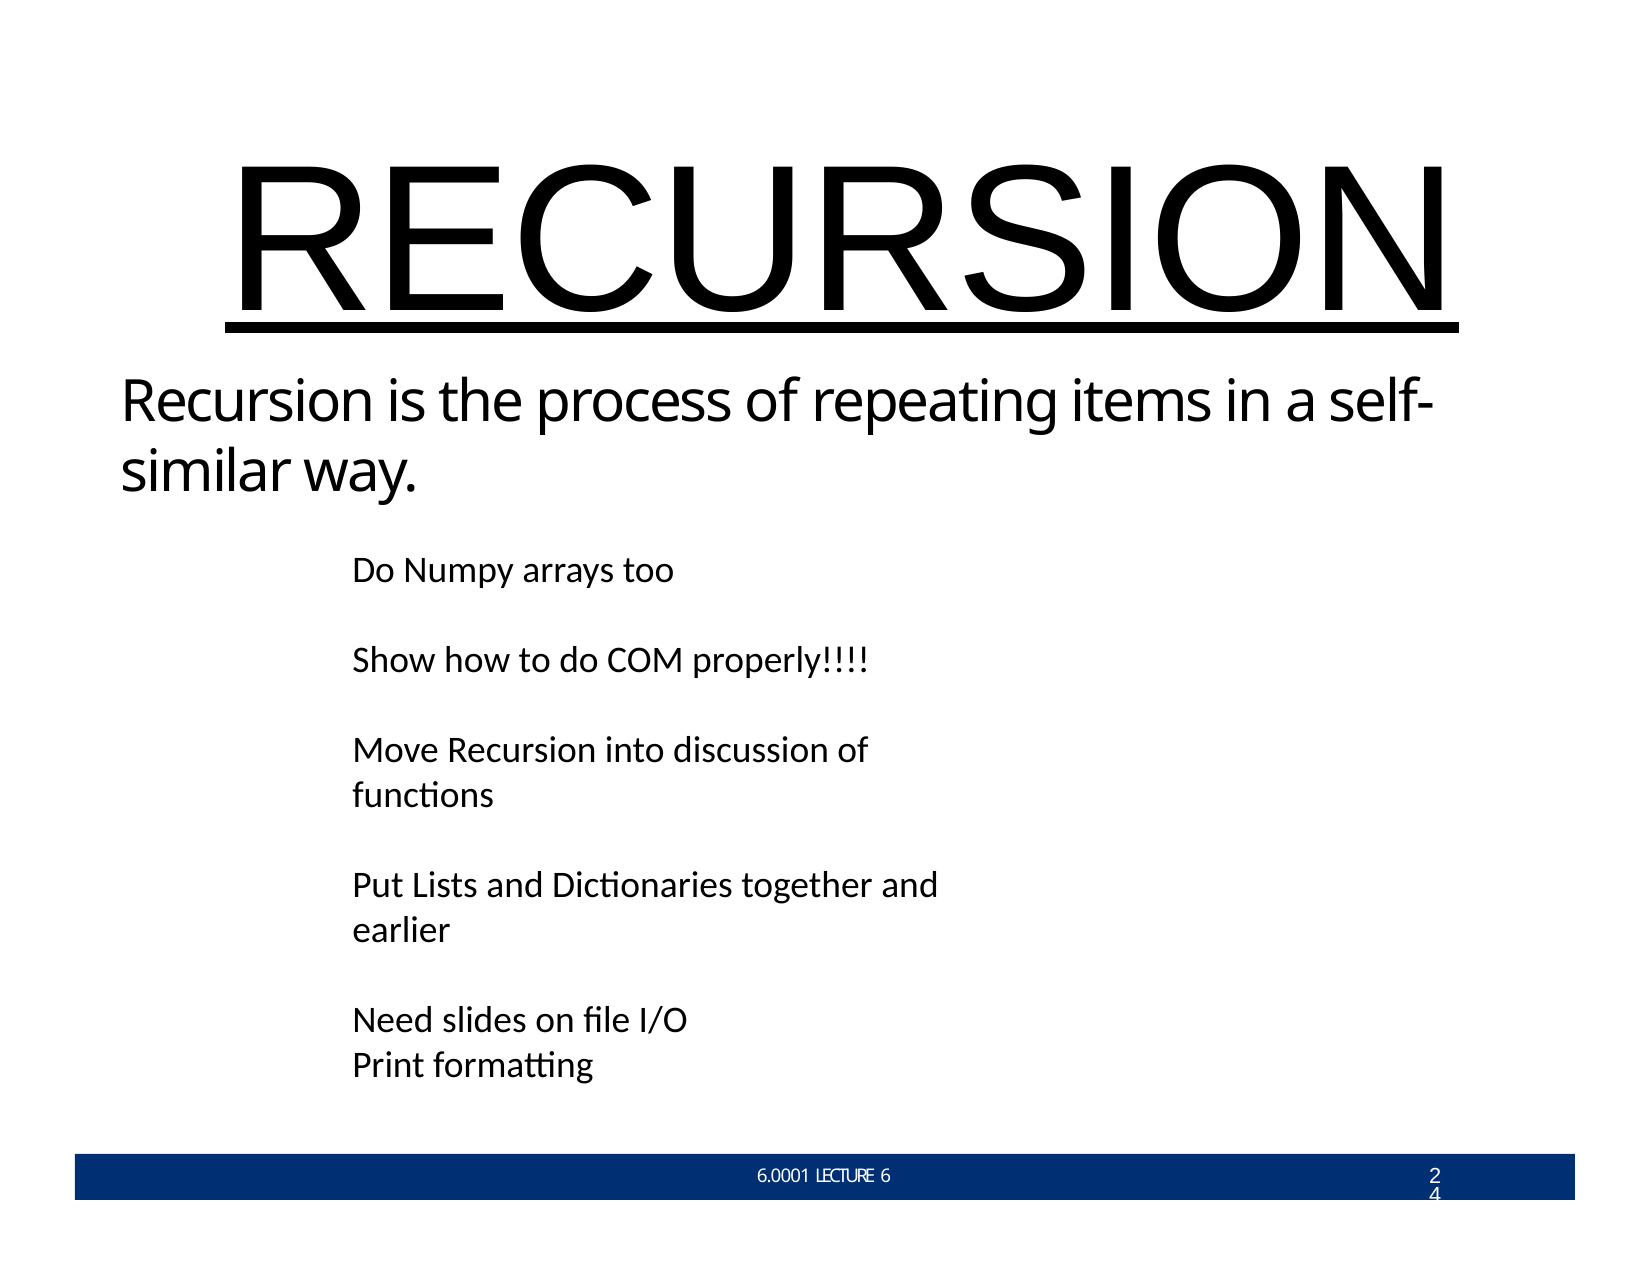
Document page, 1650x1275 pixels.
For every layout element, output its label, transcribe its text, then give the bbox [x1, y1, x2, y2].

title RECURSION Recursion is the process of repeating items in a self-similar way. [118, 68, 1575, 504]
text_box Do Numpy arrays too Show how to do COM properly!!!! Move Recursion into discussion of functions Put Lists and Dictionaries together and earlier Need slides on file I/O Print formatting [337, 537, 1000, 1093]
text_box 24 [1425, 1165, 1450, 1189]
footer 6.0001 LECTURE 6 [754, 1162, 897, 1275]
